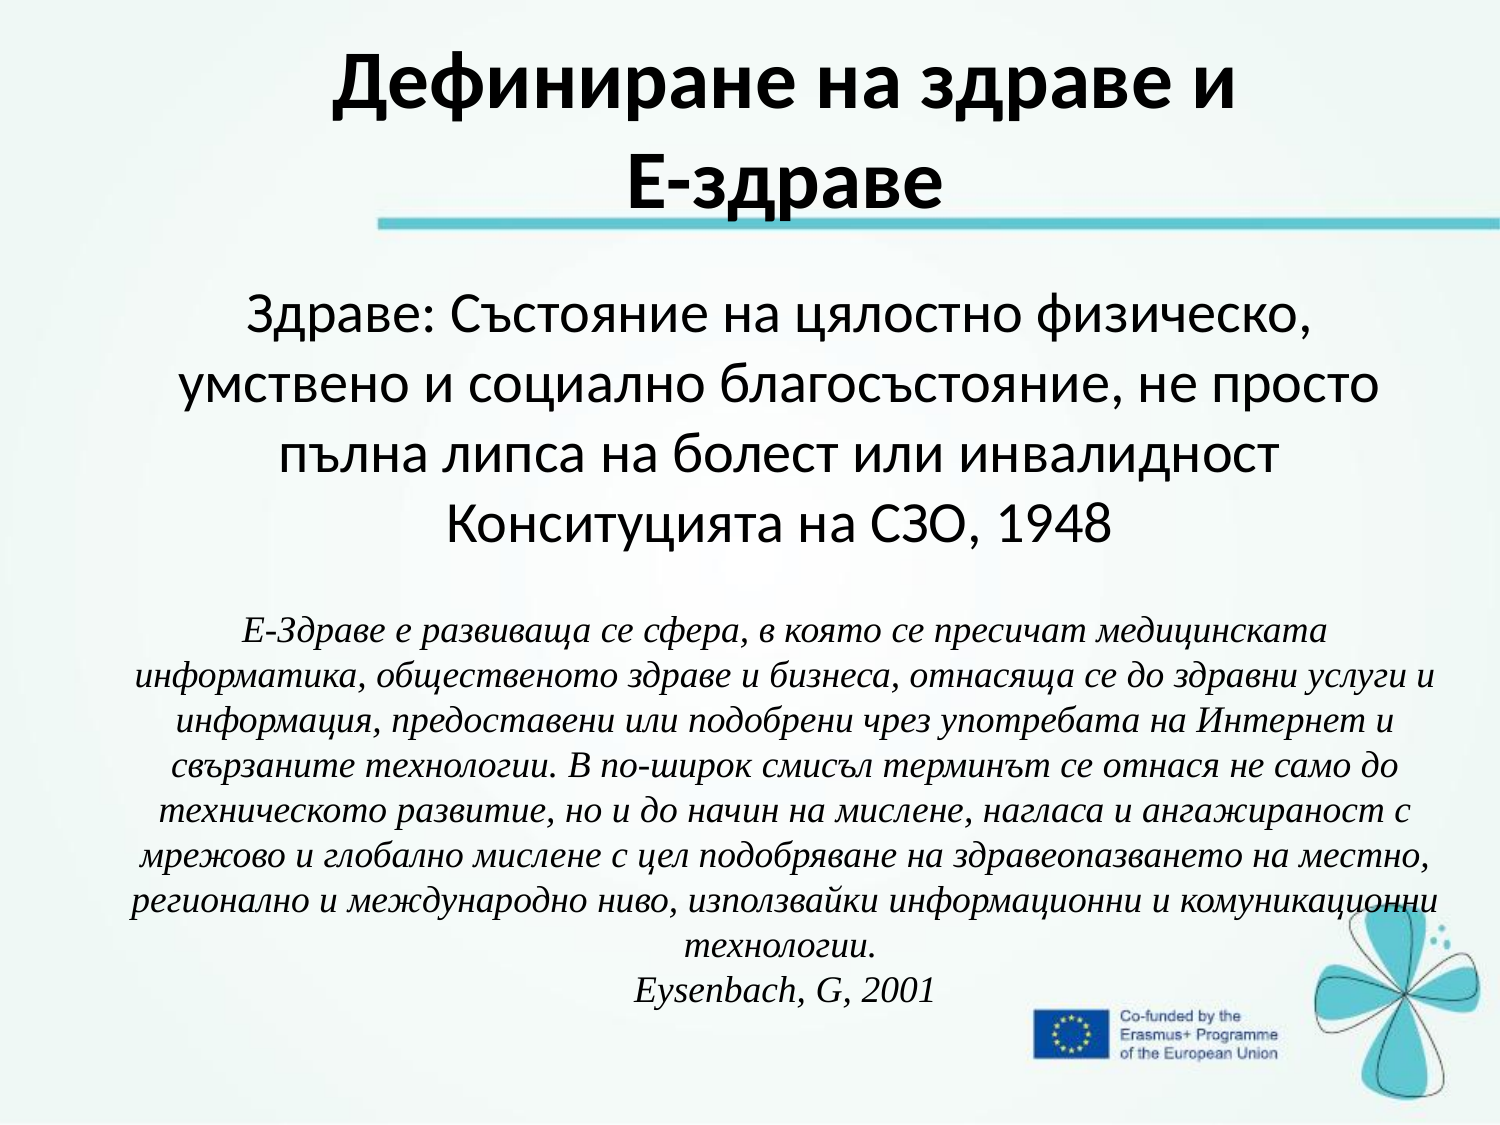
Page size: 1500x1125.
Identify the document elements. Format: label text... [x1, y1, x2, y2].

picture [0, 0, 1500, 1125]
text_box Е-Здраве е развиваща се сфера, в която се пресичат медицинската информатика, общественото здраве и бизнеса, отнасяща се до здравни услуги и информация, предоставени или подобрени чрез употребата на Интернет и свързаните технологии. В по-широк смисъл терминът се отнася не само до техническото развитие, но и до начин на мислене, нагласа и ангажираност с мрежово и глобално мислене с цел подобряване на здравеопазването на местно, регионално и международно ниво, използвайки информационни и комуникационни технологии. Eysenbach, G, 2001 [115, 597, 1456, 1018]
text_box Здраве: Състояние на цялостно физическо, умствено и социално благосъстояние, не просто пълна липса на болест или инвалидност Конситуцията на СЗО, 1948 [141, 267, 1418, 562]
text_box Дефиниране на здраве и Е-здраве [299, 18, 1272, 234]
